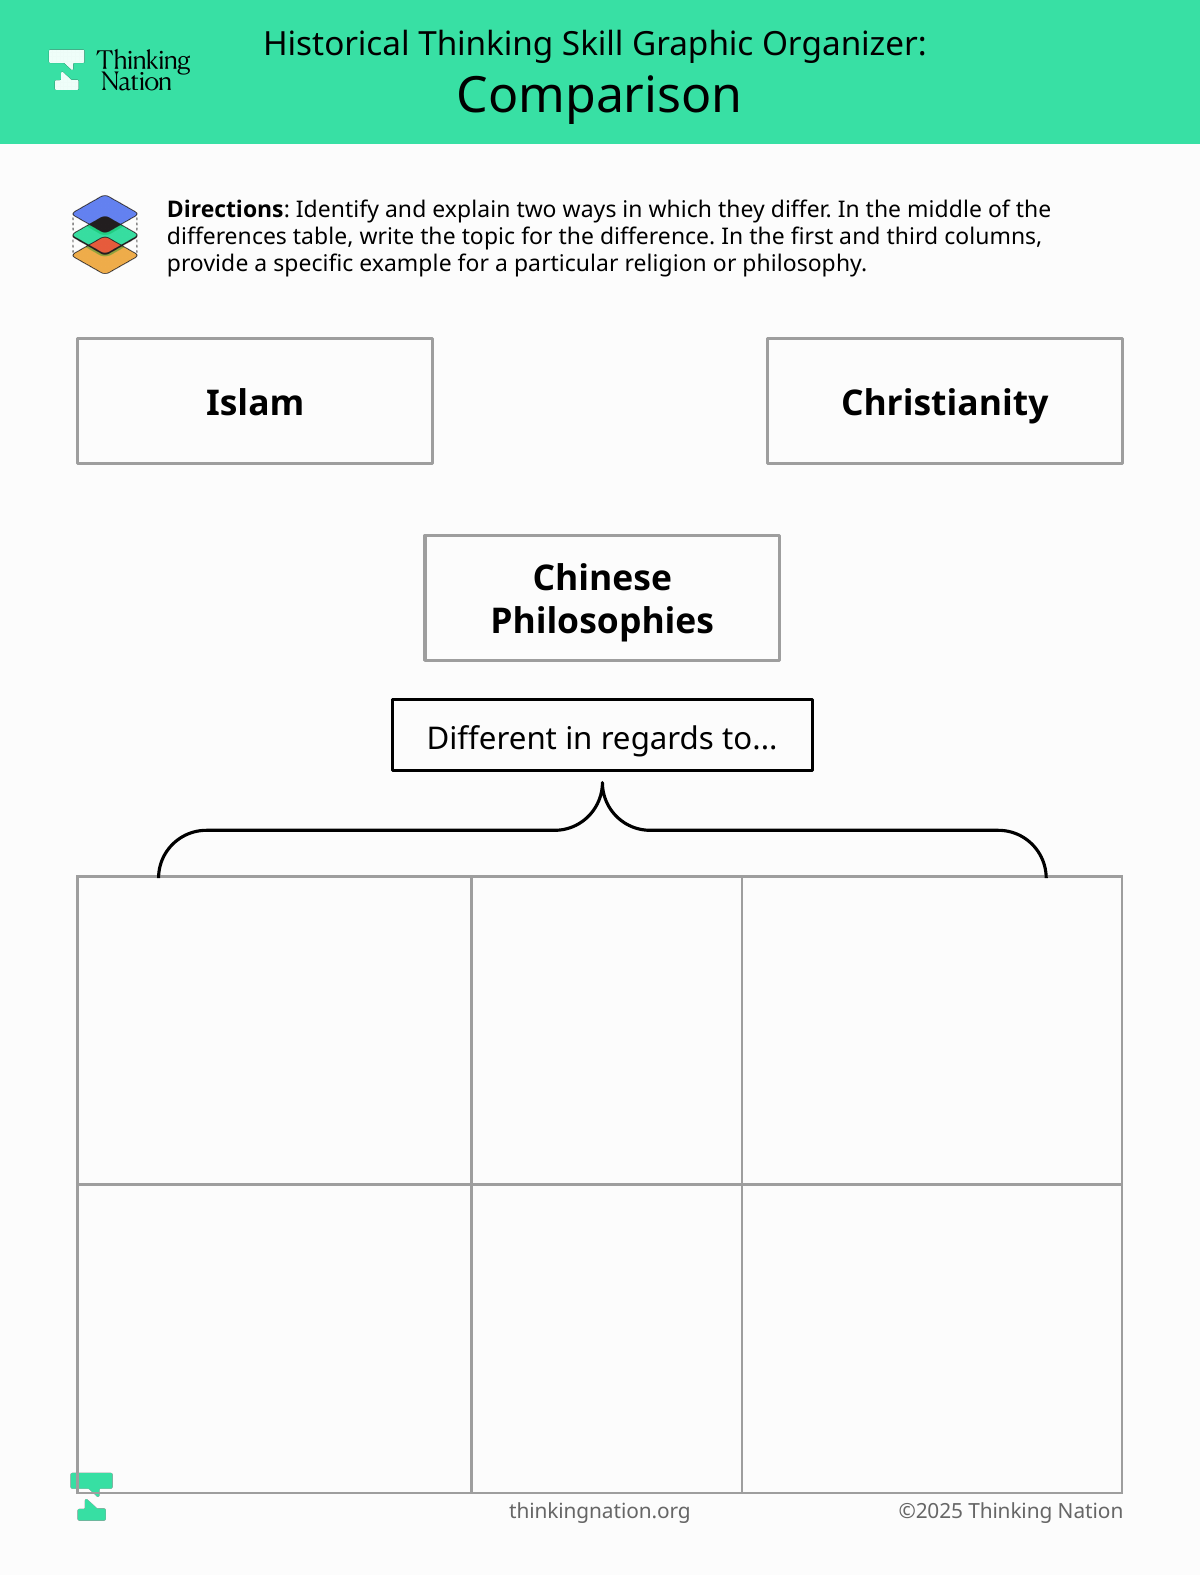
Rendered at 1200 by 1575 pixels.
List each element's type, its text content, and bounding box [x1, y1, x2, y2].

table_header [473, 879, 741, 1183]
table_header [79, 878, 470, 1183]
text_box Chinese Philosophies [424, 535, 780, 661]
picture [33, 35, 195, 104]
text_box Historical Thinking Skill Graphic Organizer: Comparison [0, 0, 1200, 144]
table_header [743, 878, 1121, 1183]
text_box Christianity [767, 338, 1123, 464]
text_box [158, 782, 1047, 879]
text_box Different in regards to... [392, 699, 813, 771]
text_box thinkingnation.org [457, 1494, 742, 1532]
text_box Directions: Identify and explain two ways in which they differ. In the middle of the differences table, write the topic for the difference. In the first and third columns, provide a specific example for a particular religion or philosophy. [159, 182, 1090, 289]
table_cell [743, 1186, 1121, 1492]
picture [52, 182, 158, 287]
text_box ©2025 Thinking Nation [854, 1483, 1139, 1532]
picture [58, 1463, 125, 1530]
text_box Islam [77, 338, 433, 464]
table_cell [473, 1186, 741, 1492]
table_cell [79, 1186, 470, 1492]
